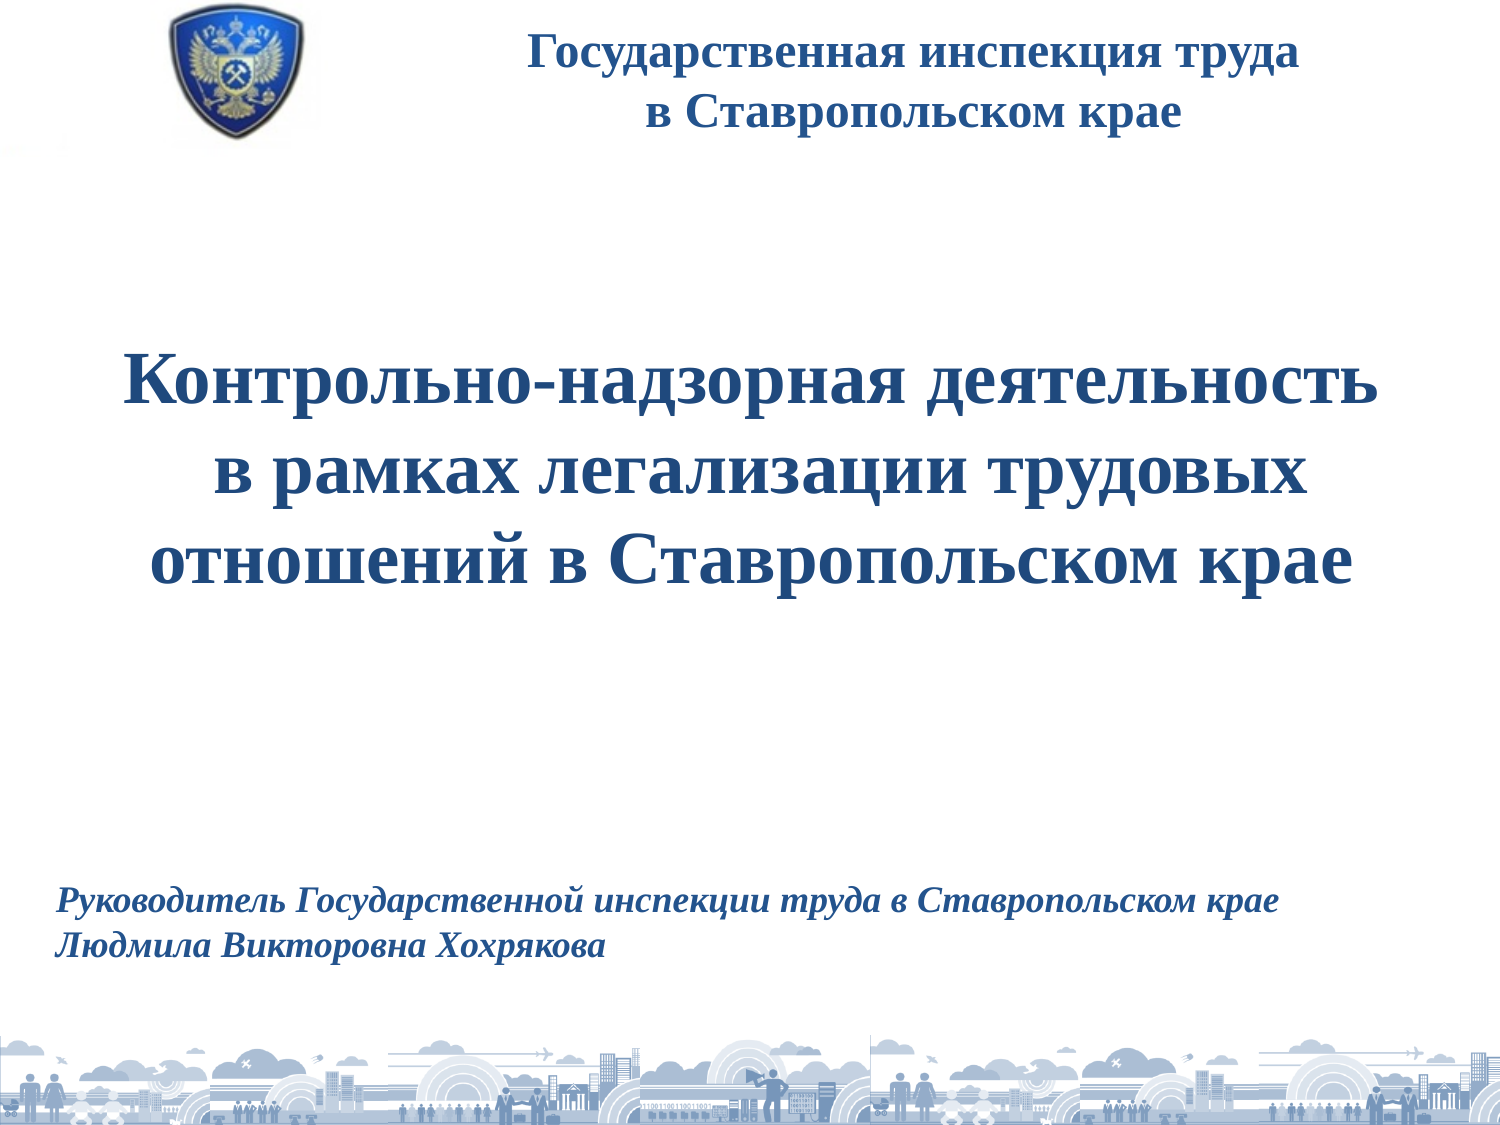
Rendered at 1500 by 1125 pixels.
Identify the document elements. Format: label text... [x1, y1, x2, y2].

picture [0, 0, 473, 157]
text_box Государственная инспекция труда в Ставропольском крае [477, 10, 1500, 145]
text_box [0, 1035, 1500, 1125]
title Контрольно-надзорная деятельность в рамках легализации трудовых отношений в Ставропольском крае [76, 314, 1428, 704]
text_box Руководитель Государственной инспекции труда в Ставропольском крае Людмила Викторовна Хохрякова [41, 822, 1436, 1018]
